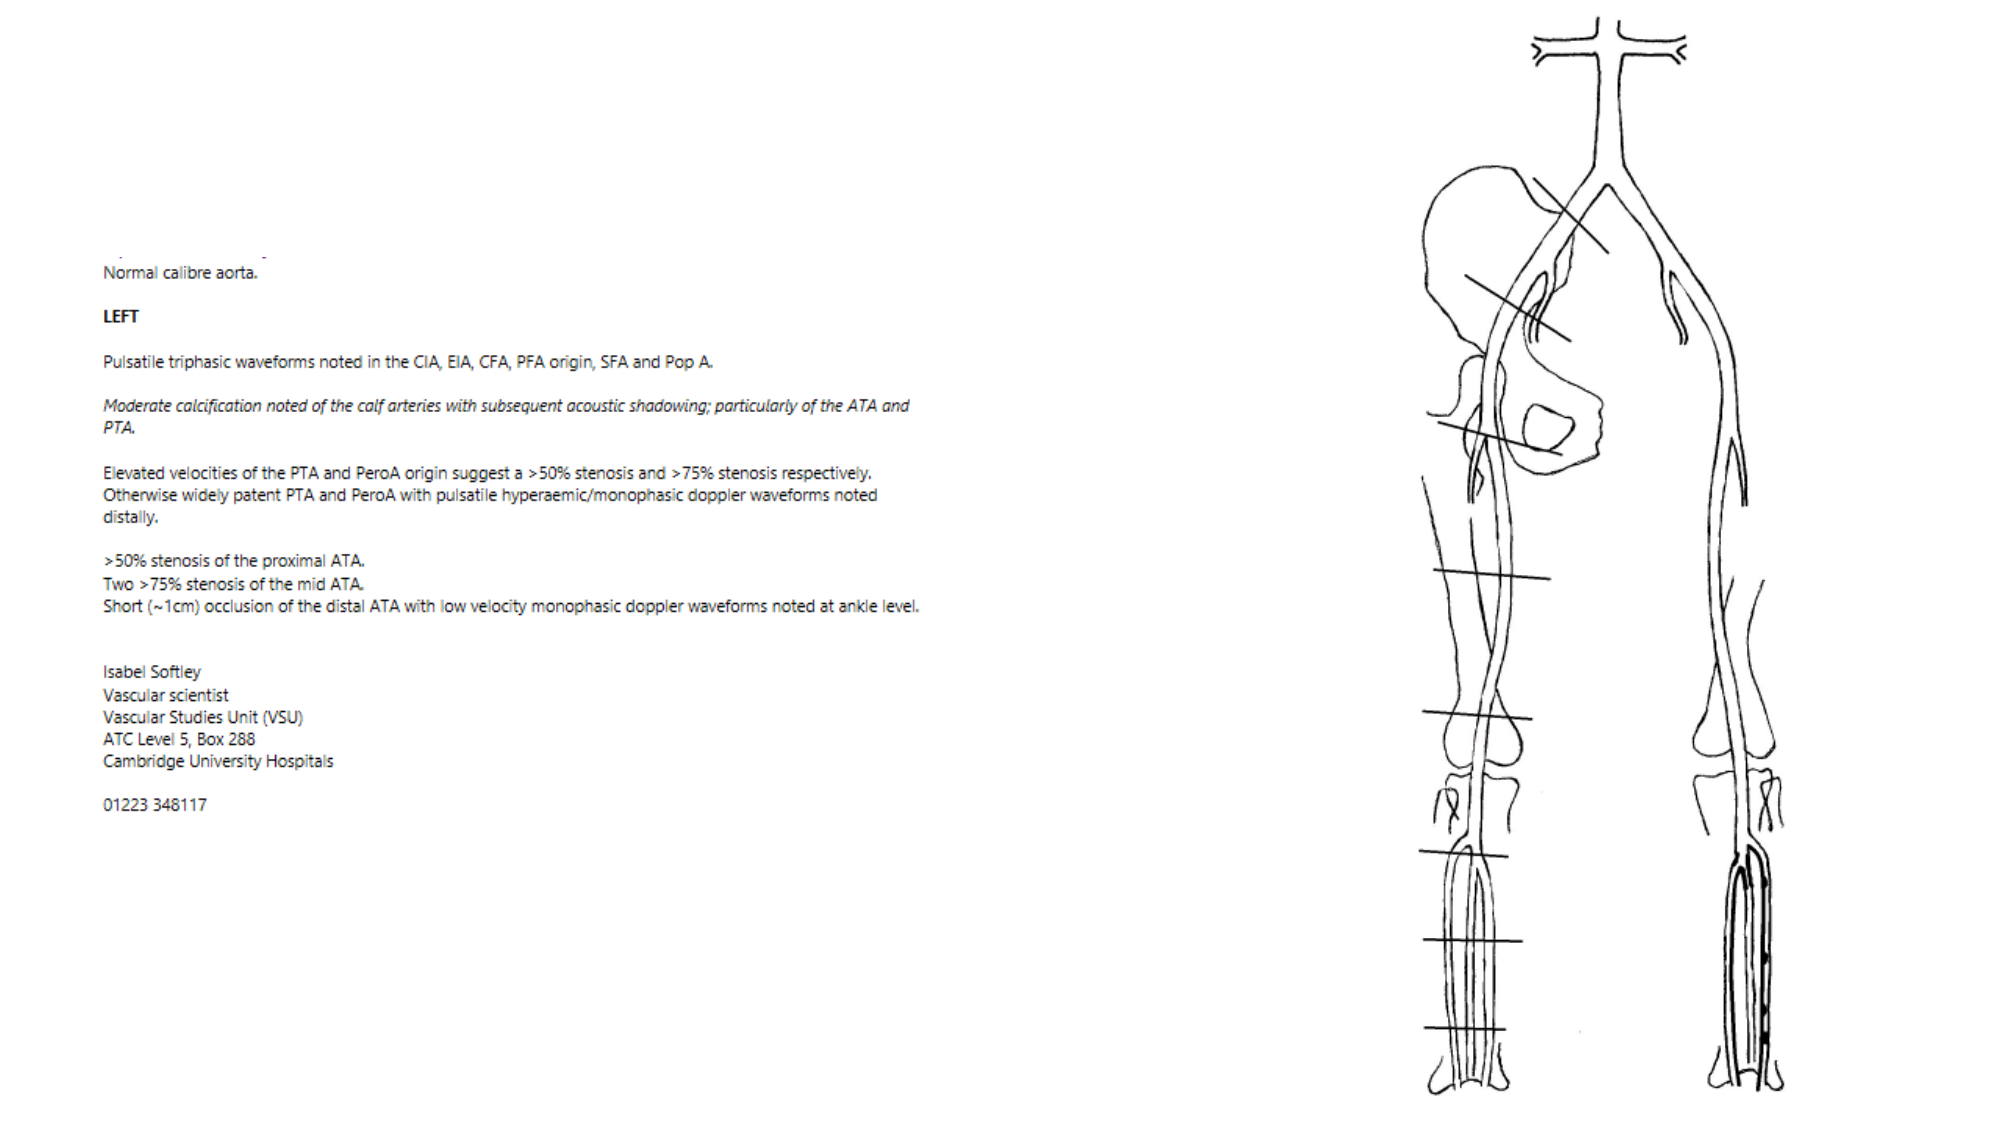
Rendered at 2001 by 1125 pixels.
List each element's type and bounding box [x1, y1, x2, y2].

picture [100, 257, 935, 830]
picture [1394, 13, 1802, 1103]
